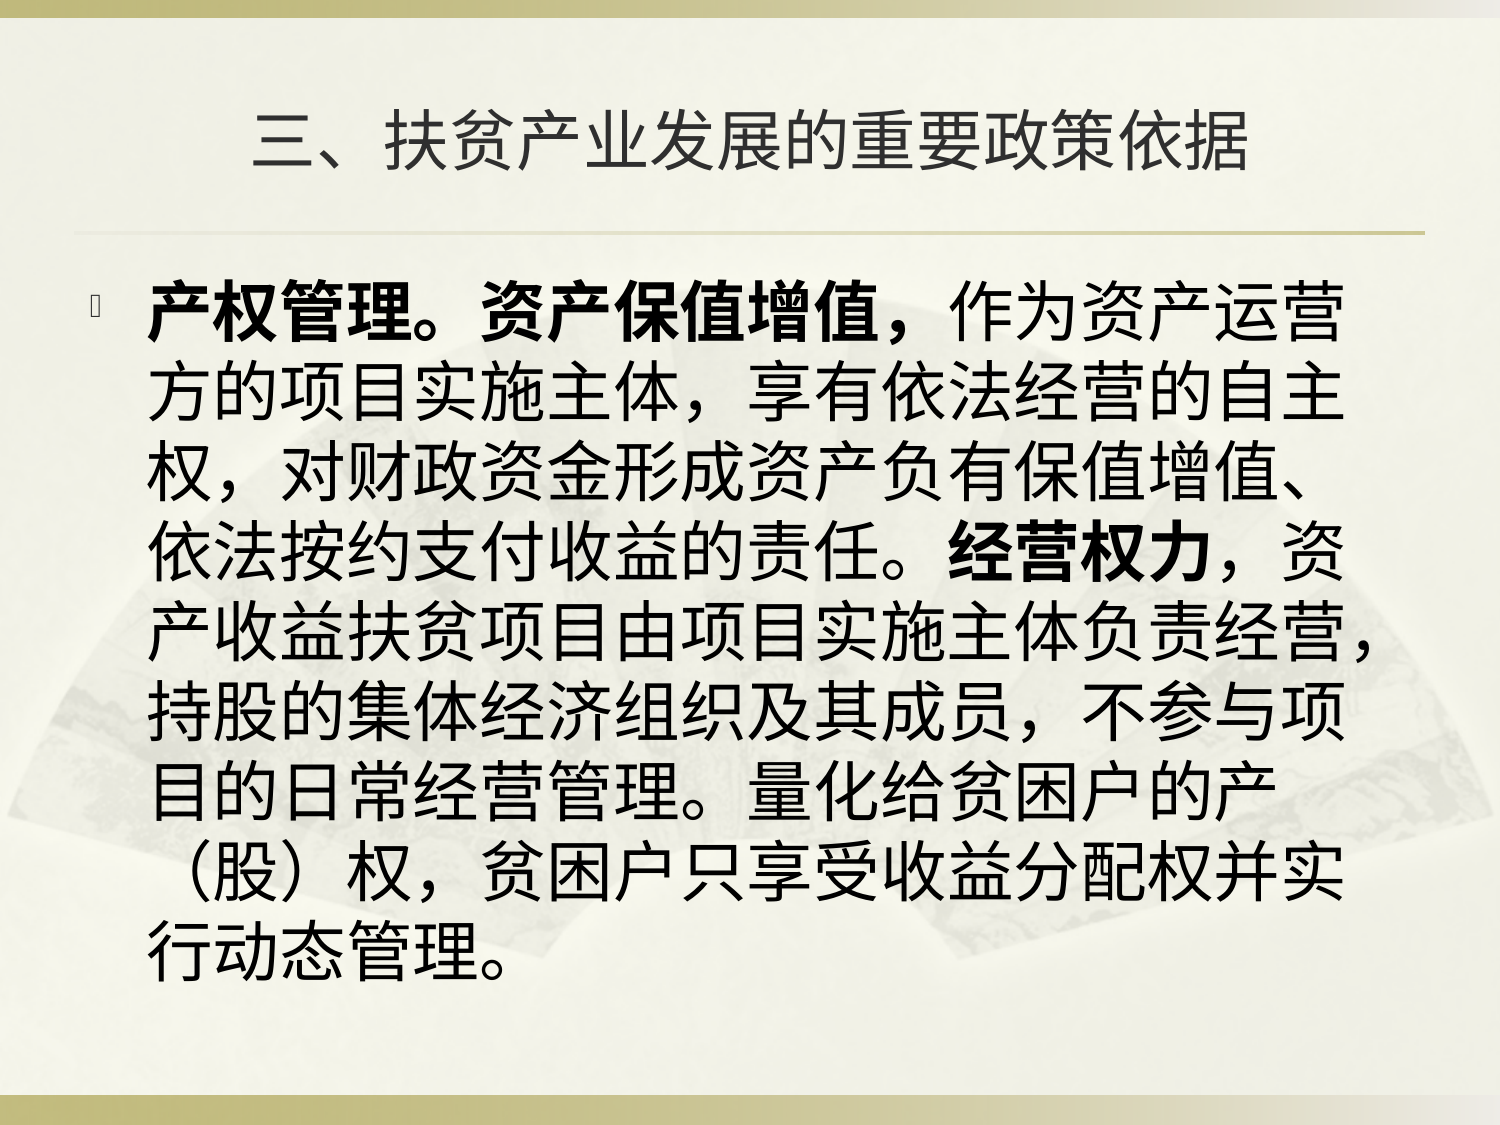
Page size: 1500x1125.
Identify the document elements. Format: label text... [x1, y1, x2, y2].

list 产权管理。资产保值增值，作为资产运营方的项目实施主体，享有依法经营的自主权，对财政资金形成资产负有保值增值、依法按约支付收益的责任。经营权力，资产收益扶贫项目由项目实施主体负责经营，持股的集体经济组织及其成员，不参与项目的日常经营管理。量化给贫困户的产（股）权，贫困户只享受收益分配权并实行动态管理。 [75, 262, 1425, 1032]
title 三、扶贫产业发展的重要政策依据 [75, 45, 1425, 233]
